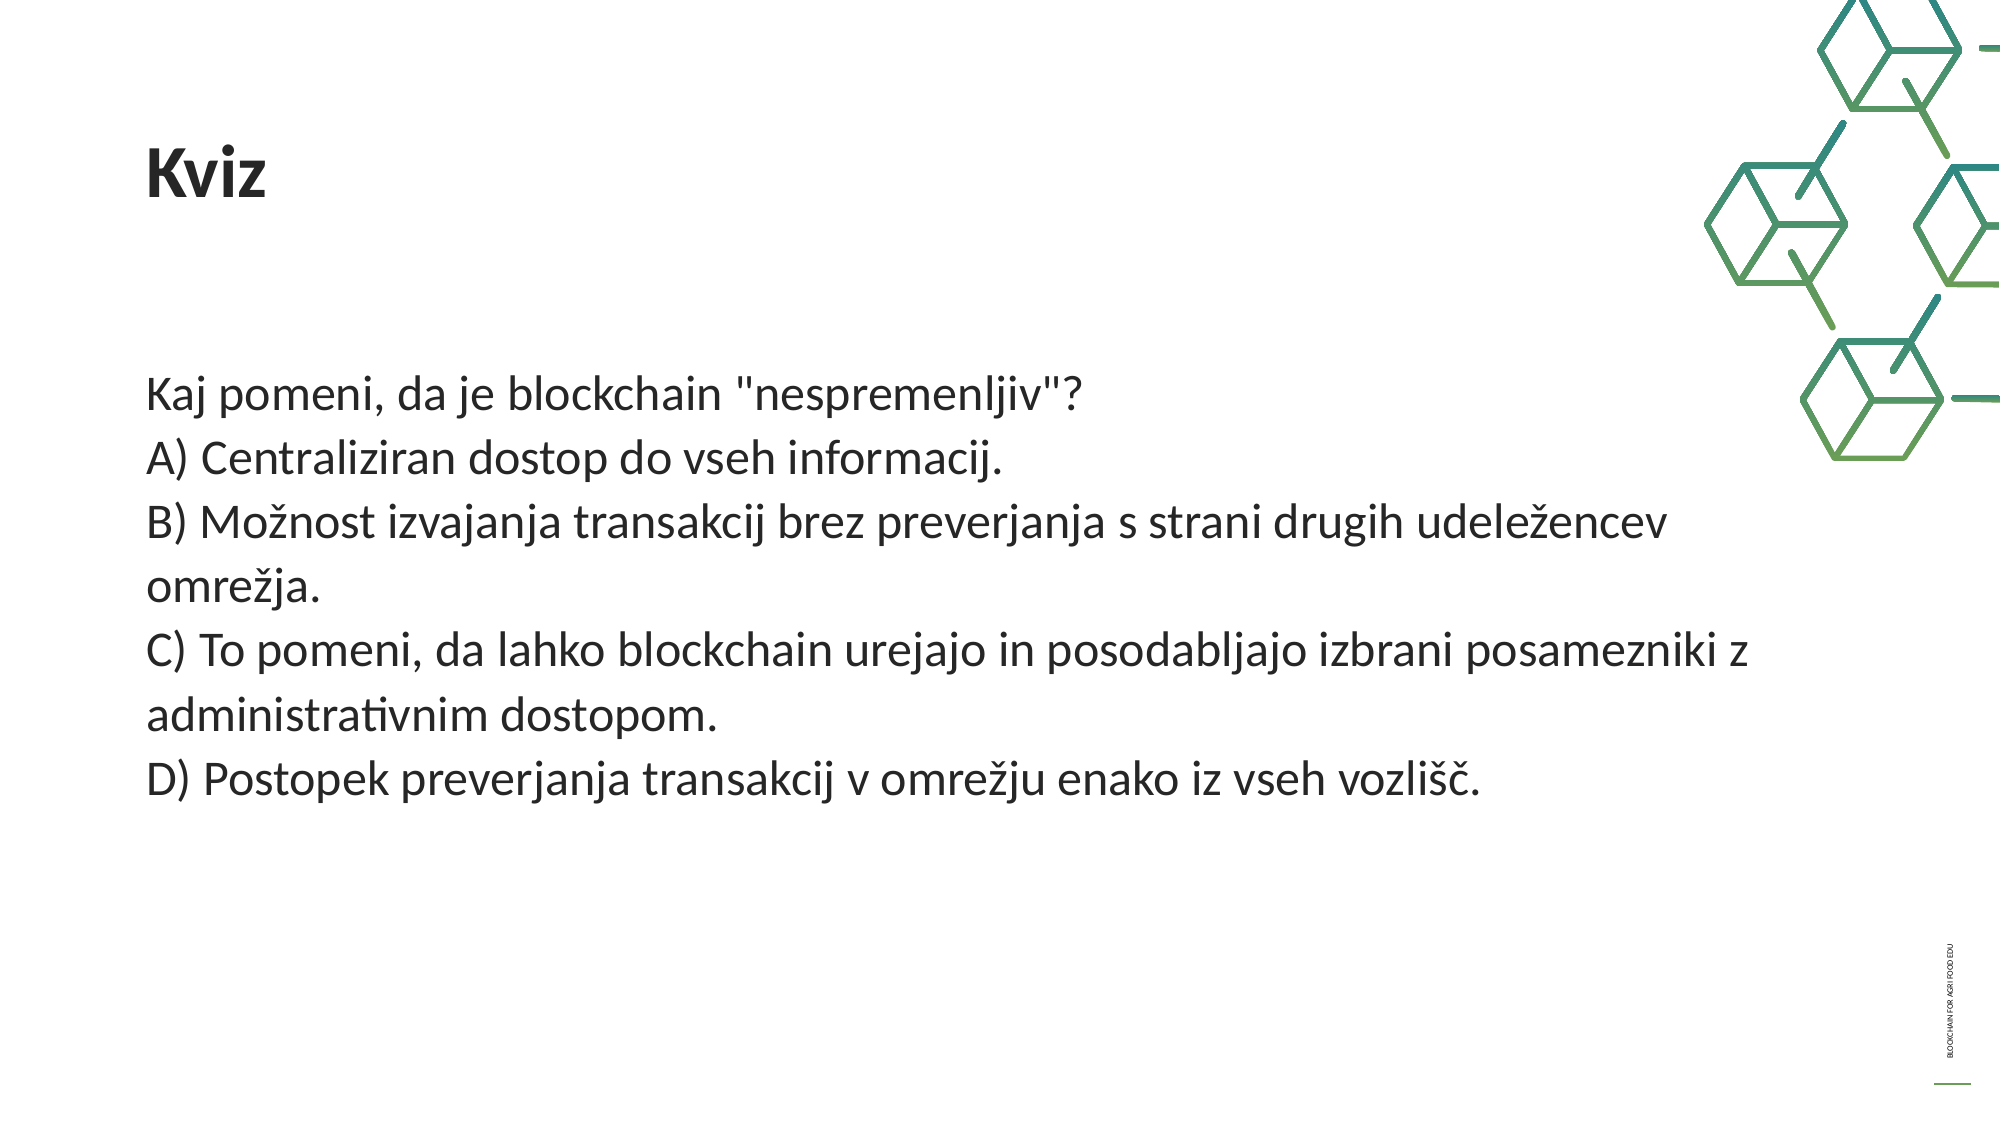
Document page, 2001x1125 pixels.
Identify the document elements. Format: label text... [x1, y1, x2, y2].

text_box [1703, 0, 2000, 462]
list Kviz [130, 124, 1698, 337]
list Kaj pomeni, da je blockchain "nespremenljiv"? A) Centraliziran dostop do vseh informacij. B) Možnost izvajanja transakcij brez preverjanja s strani drugih udeležencev omrežja. C) To pomeni, da lahko blockchain urejajo in posodabljajo izbrani posamezniki z administrativnim dostopom. D) Postopek preverjanja transakcij v omrežju enako iz vseh vozlišč. [130, 348, 1869, 1035]
